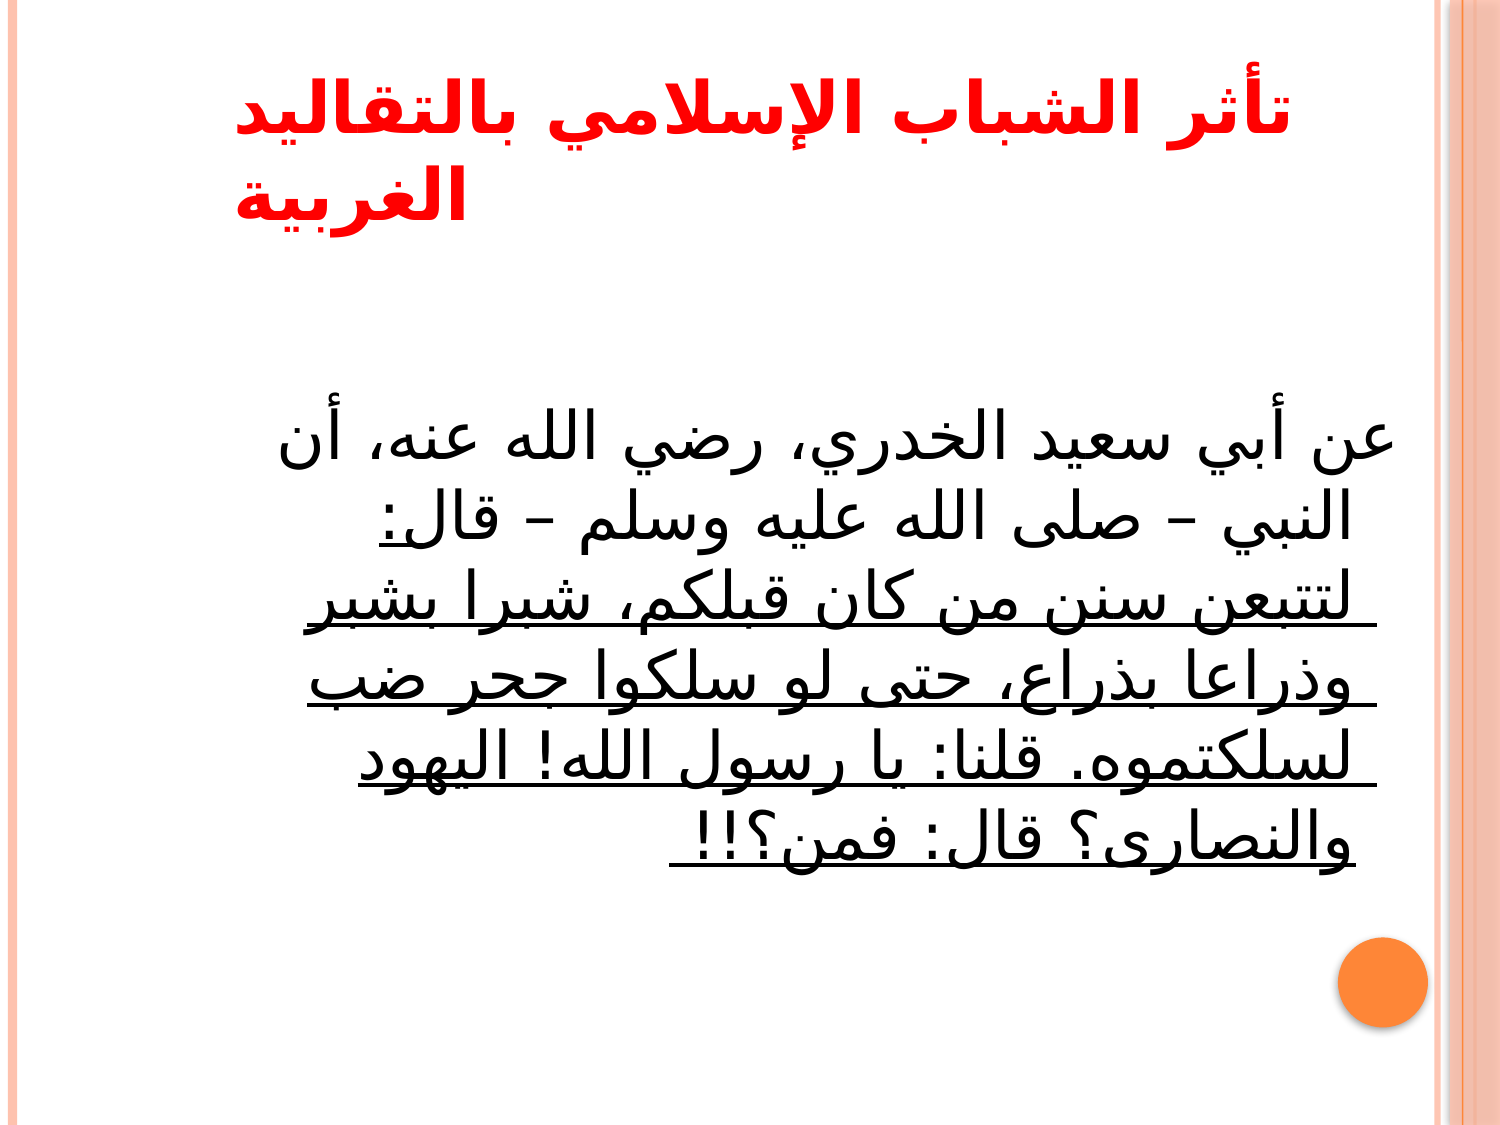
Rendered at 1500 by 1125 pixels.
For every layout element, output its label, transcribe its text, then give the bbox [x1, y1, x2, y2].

title تأثر الشباب الإسلامي بالتقاليد الغربية [218, 54, 1449, 243]
list عن أبي سعيد الخدري، رضي الله عنه، أن النبي – صلى الله عليه وسلم – قال: لتتبعن سنن من كان قبلكم، شبرا بشبر وذراعا بذراع، حتى لو سلكوا جحر ضب لسلكتموه. قلنا: يا رسول الله! اليهود والنصارى؟ قال: فمن؟!! [206, 385, 1416, 677]
